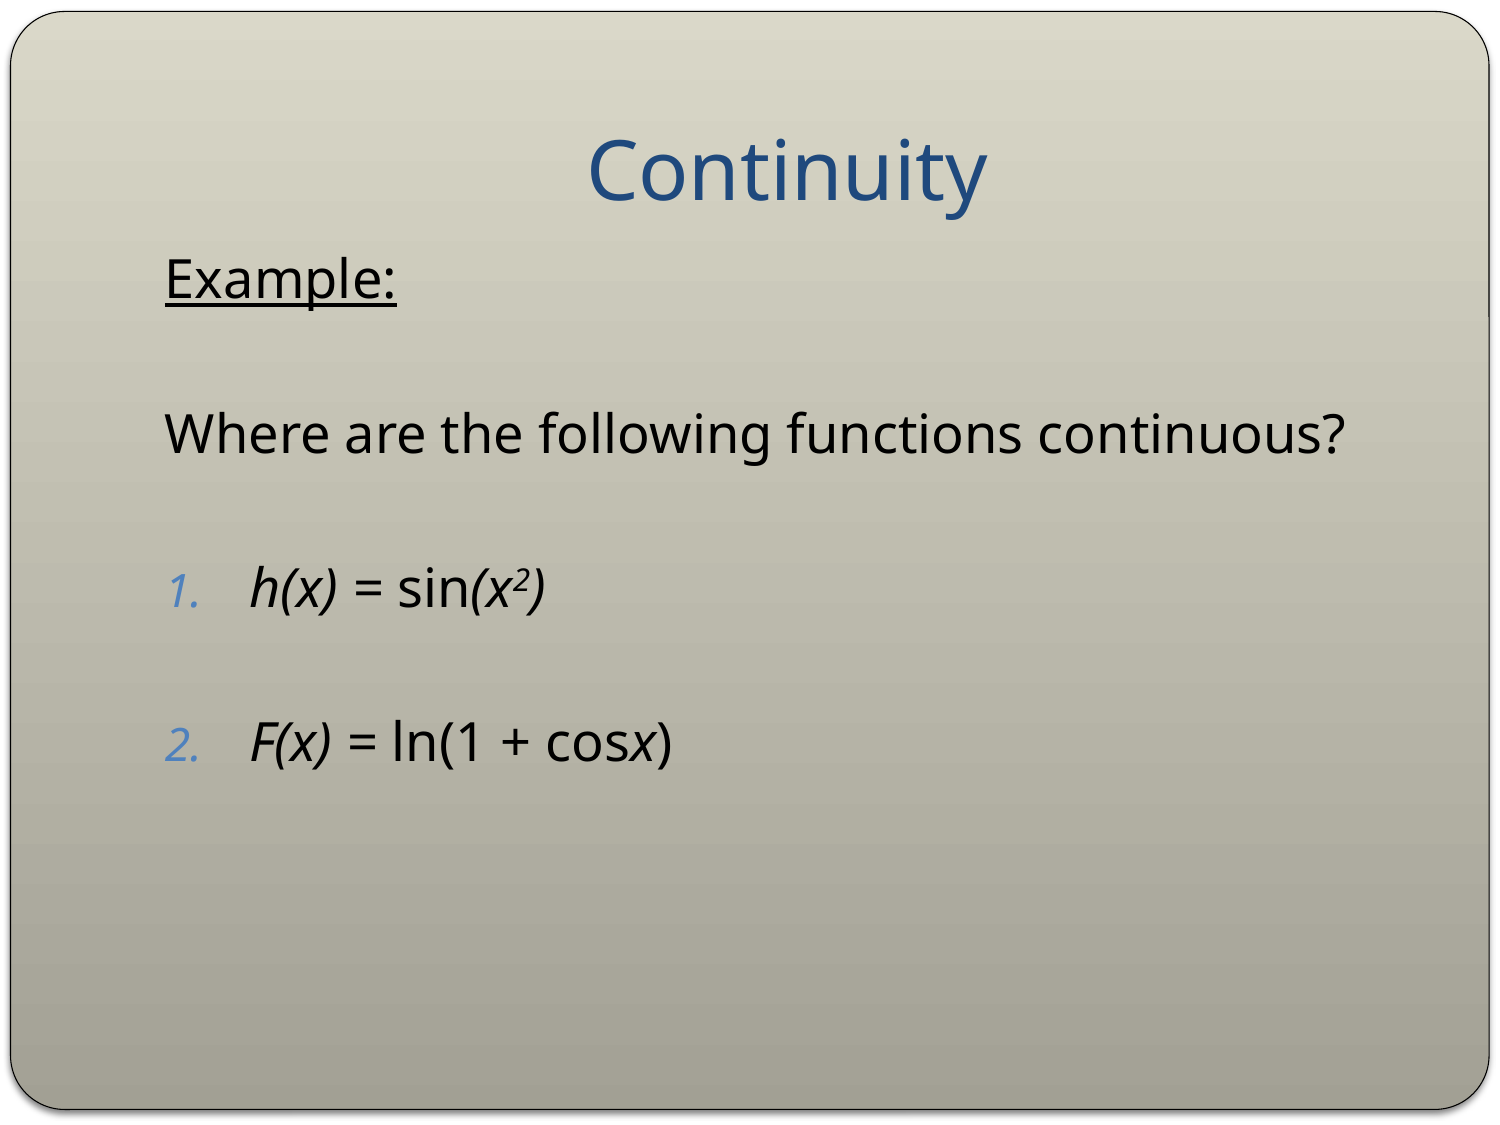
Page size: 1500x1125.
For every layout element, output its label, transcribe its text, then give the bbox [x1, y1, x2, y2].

title Continuity [150, 45, 1425, 233]
list Example: Where are the following functions continuous? h(x) = sin(x2) F(x) = ln(1 + cosx) [150, 237, 1425, 988]
